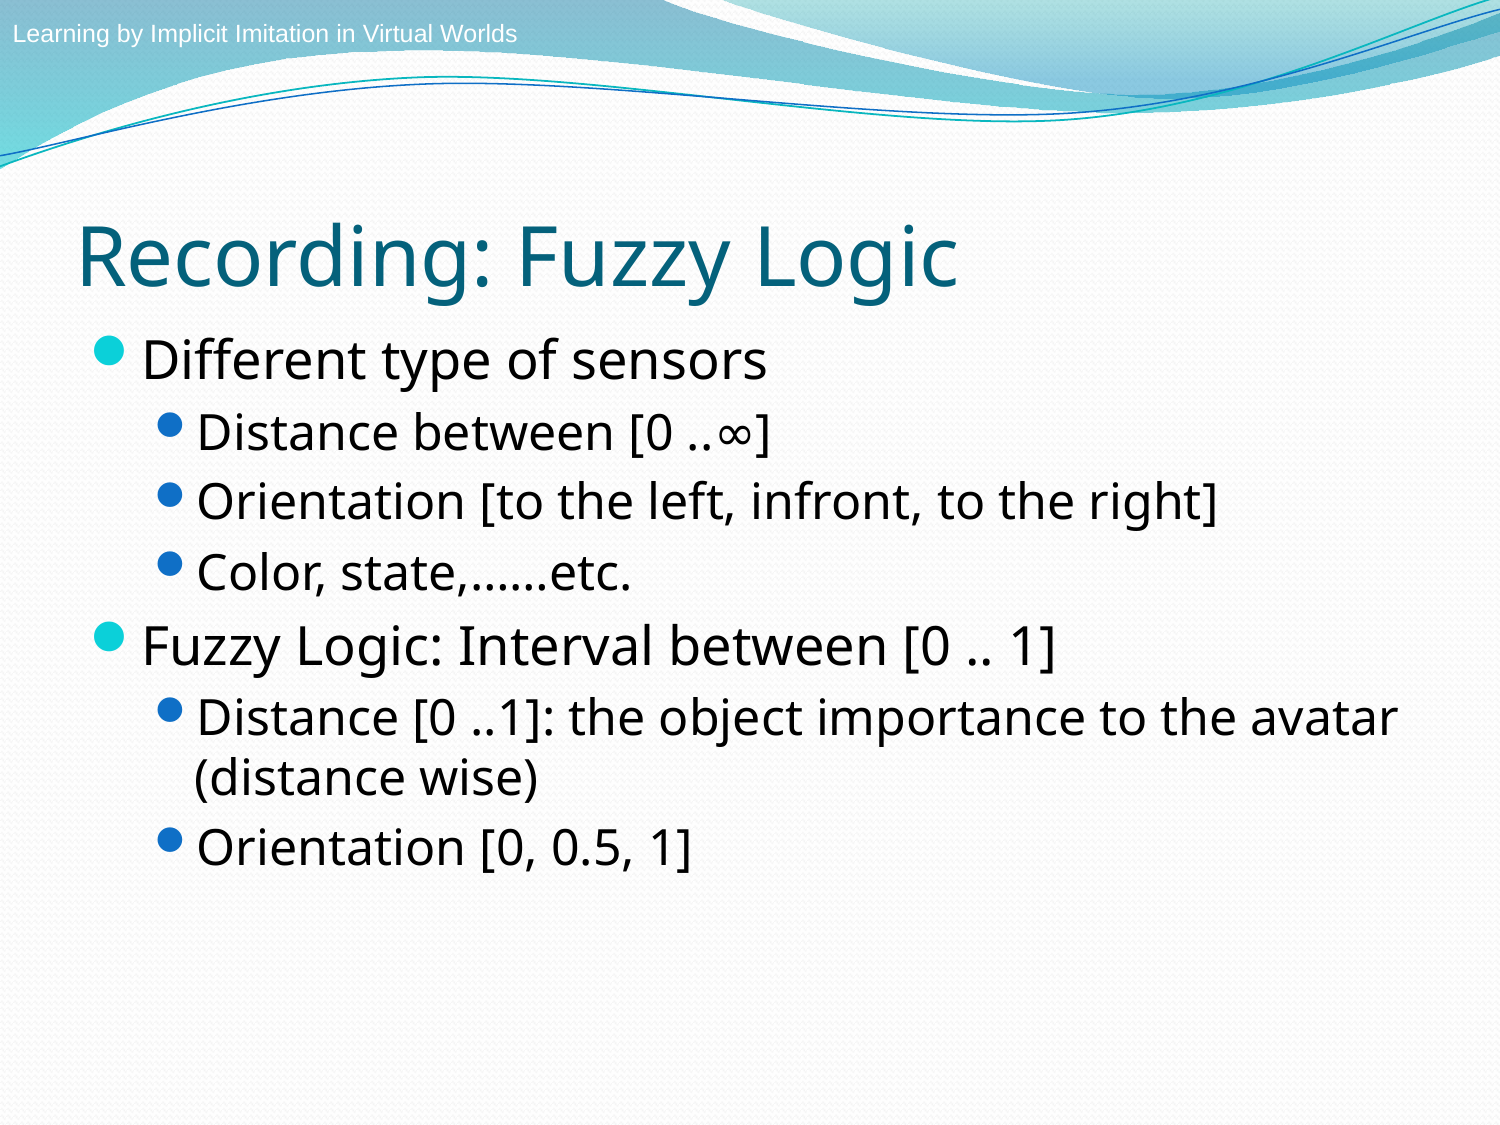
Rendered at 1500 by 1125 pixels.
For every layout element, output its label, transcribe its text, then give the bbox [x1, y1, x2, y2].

footer Learning by Implicit Imitation in Virtual Worlds [12, 0, 563, 48]
list Different type of sensors Distance between [0 ..∞] Orientation [to the left, infront, to the right] Color, state,……etc. Fuzzy Logic: Interval between [0 .. 1] Distance [0 ..1]: the object importance to the avatar (distance wise) Orientation [0, 0.5, 1] [75, 317, 1425, 1038]
title Recording: Fuzzy Logic [75, 115, 1425, 303]
